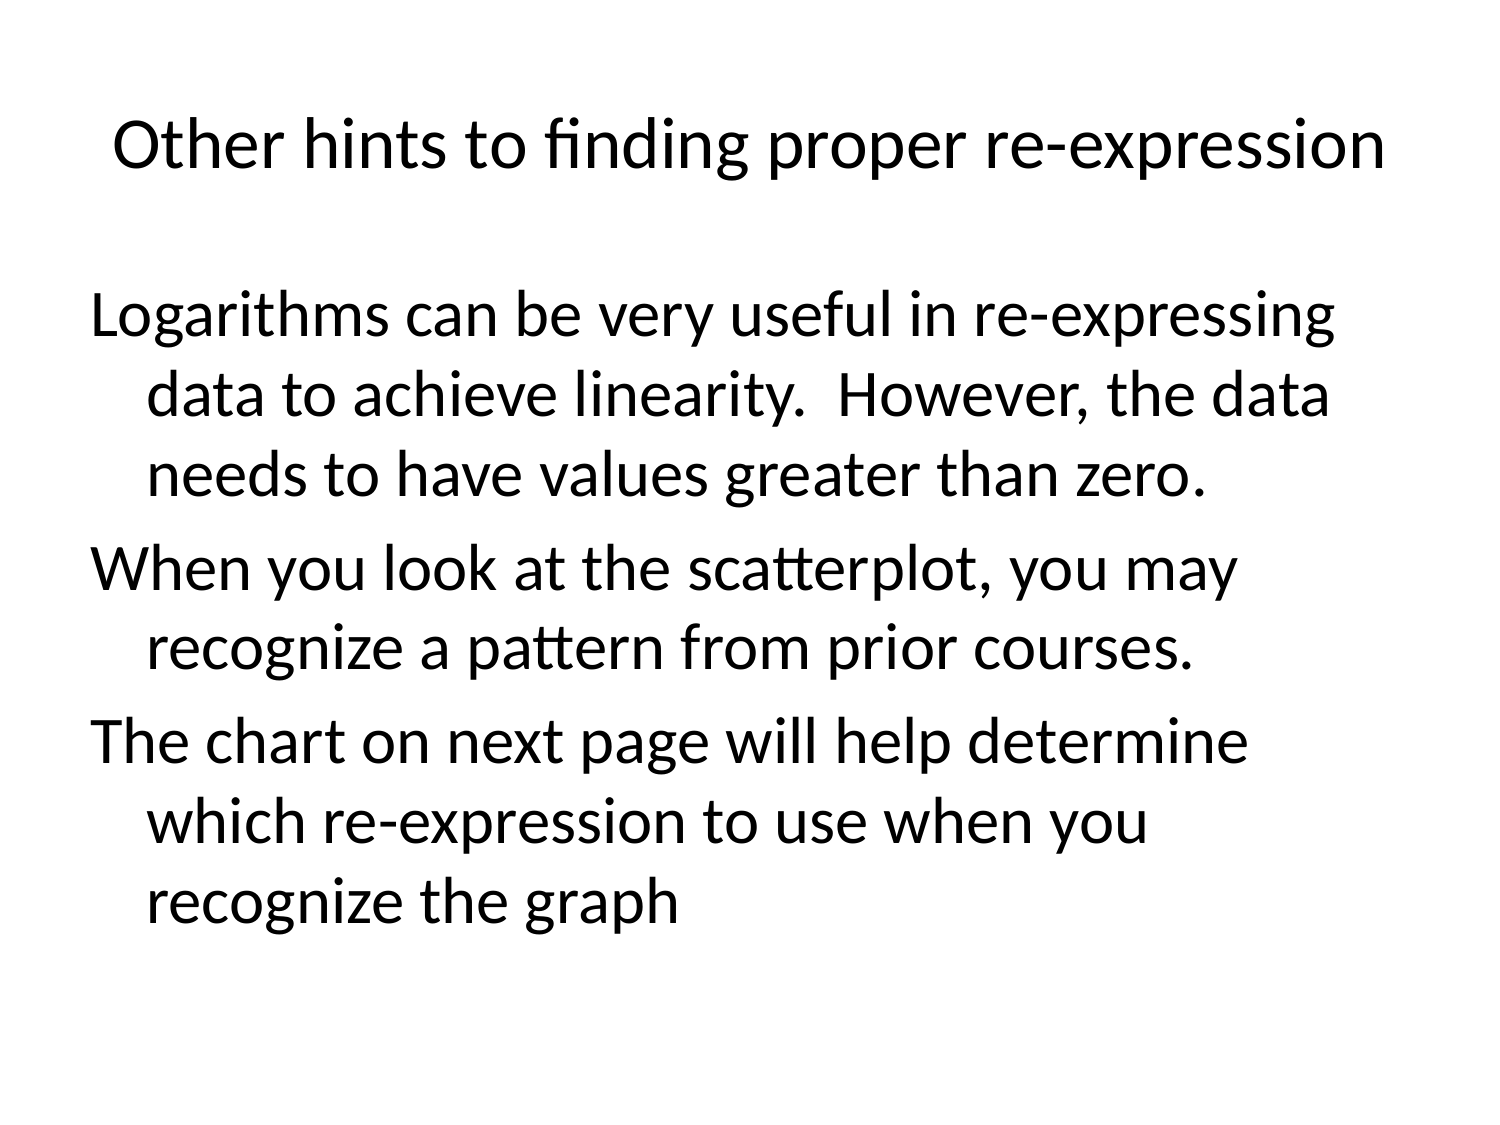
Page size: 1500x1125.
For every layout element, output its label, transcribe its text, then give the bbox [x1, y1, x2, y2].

title Other hints to finding proper re-expression [75, 45, 1425, 233]
list Logarithms can be very useful in re-expressing data to achieve linearity. However, the data needs to have values greater than zero. When you look at the scatterplot, you may recognize a pattern from prior courses. The chart on next page will help determine which re-expression to use when you recognize the graph [75, 262, 1425, 1005]
